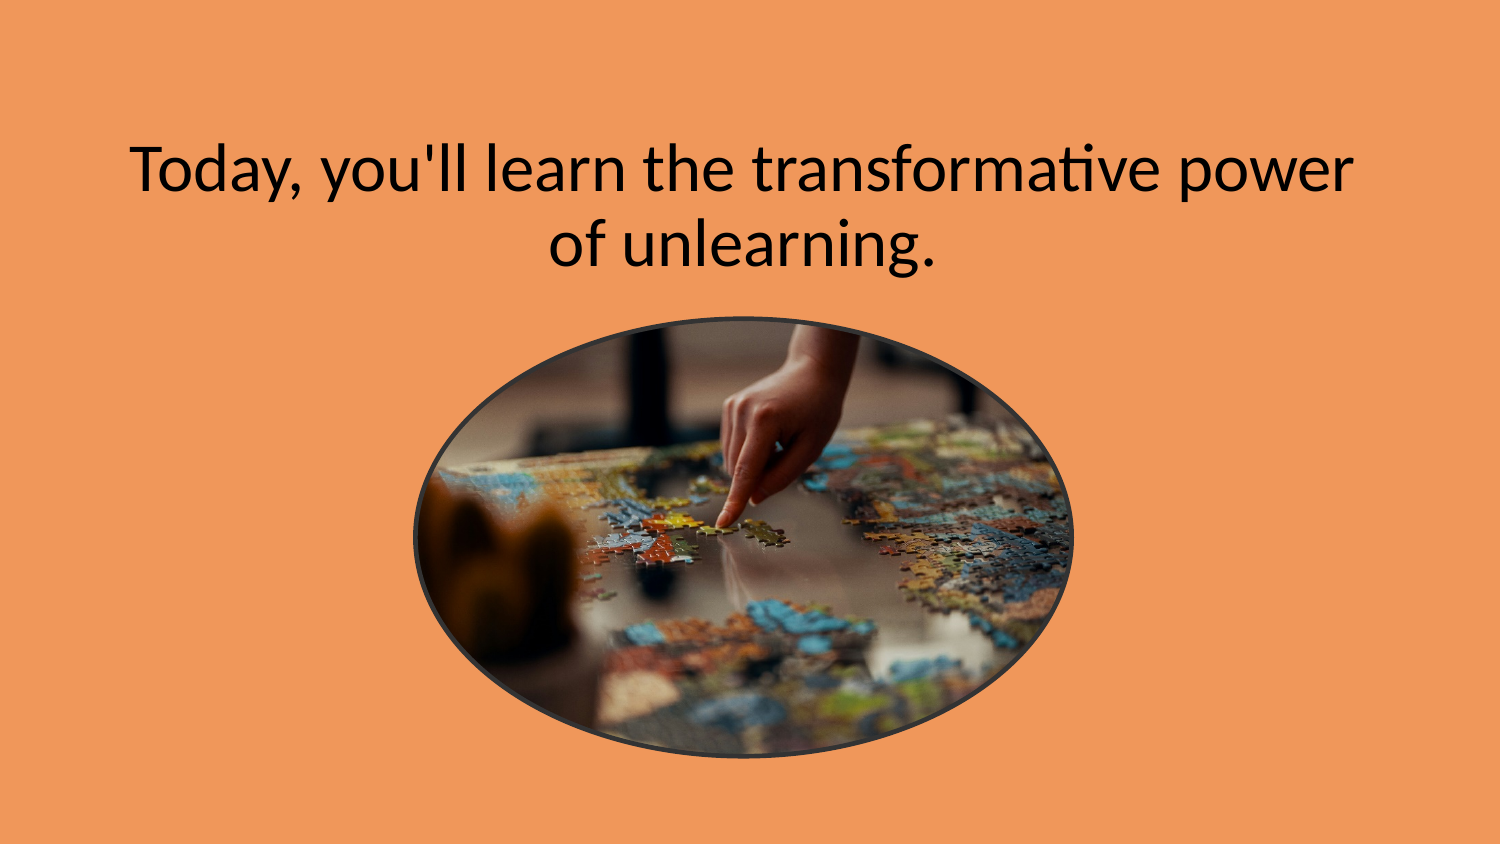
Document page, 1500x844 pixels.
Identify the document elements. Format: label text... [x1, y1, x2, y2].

list Today, you'll learn the transformative power of unlearning. [86, 125, 1401, 393]
picture [415, 318, 1072, 757]
